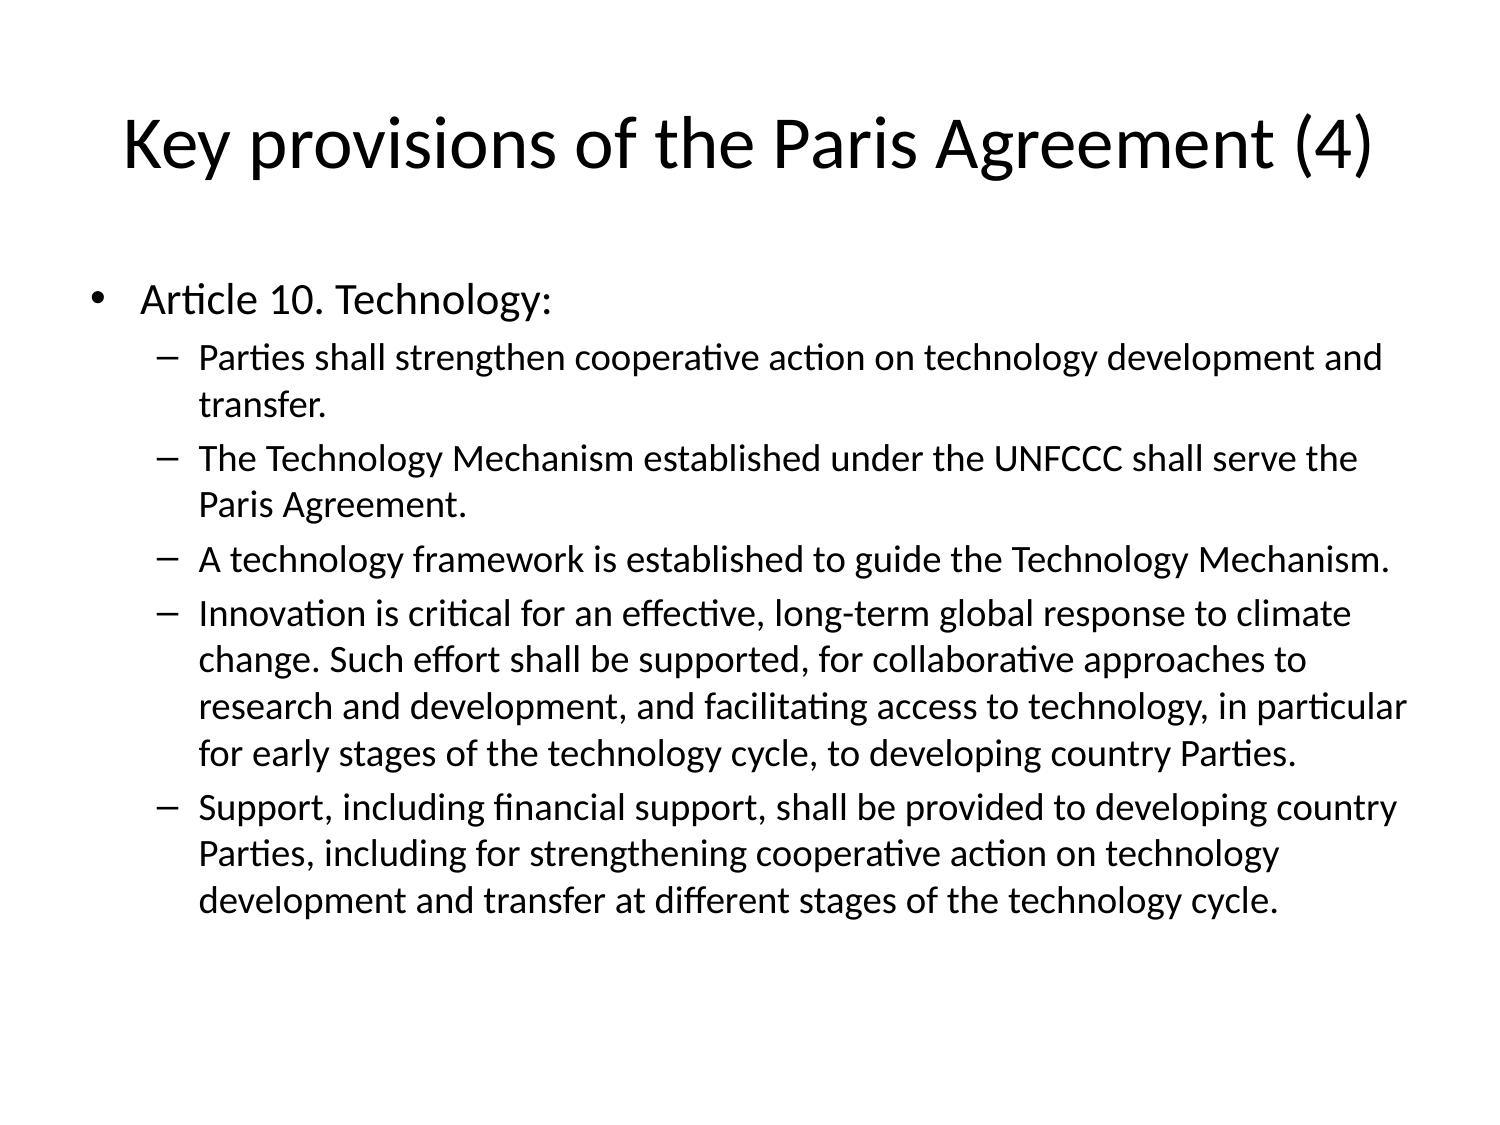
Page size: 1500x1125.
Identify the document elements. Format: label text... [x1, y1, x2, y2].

list Article 10. Technology: Parties shall strengthen cooperative action on technology development and transfer. The Technology Mechanism established under the UNFCCC shall serve the Paris Agreement. A technology framework is established to guide the Technology Mechanism. Innovation is critical for an effective, long-term global response to climate change. Such effort shall be supported, for collaborative approaches to research and development, and facilitating access to technology, in particular for early stages of the technology cycle, to developing country Parties. Support, including financial support, shall be provided to developing country Parties, including for strengthening cooperative action on technology development and transfer at different stages of the technology cycle. [75, 262, 1425, 1035]
title Key provisions of the Paris Agreement (4) [75, 45, 1425, 233]
